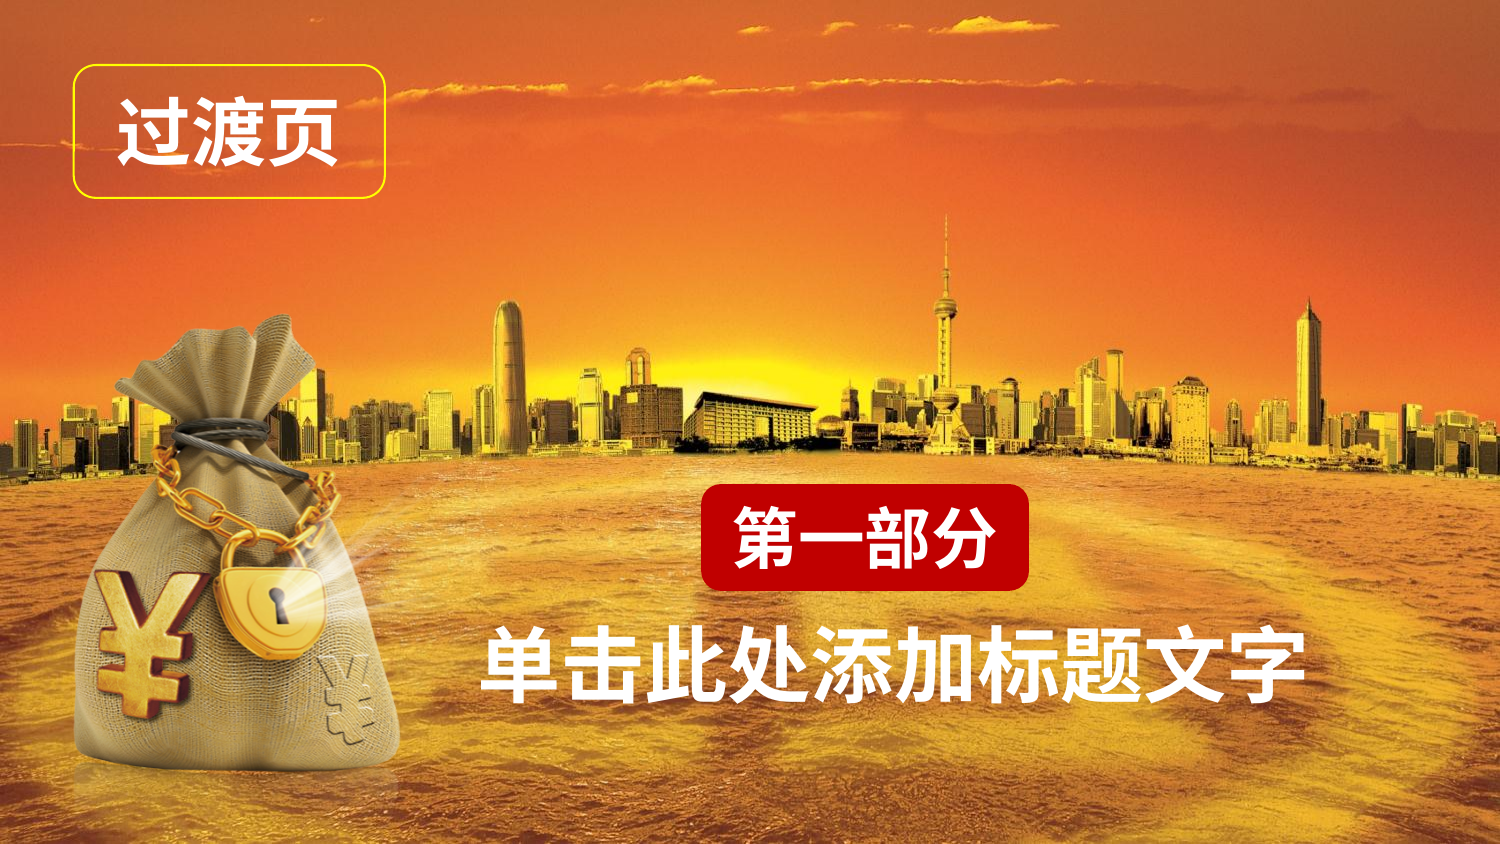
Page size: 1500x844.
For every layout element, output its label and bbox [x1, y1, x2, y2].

picture [0, 0, 1500, 844]
text_box [701, 483, 1029, 591]
